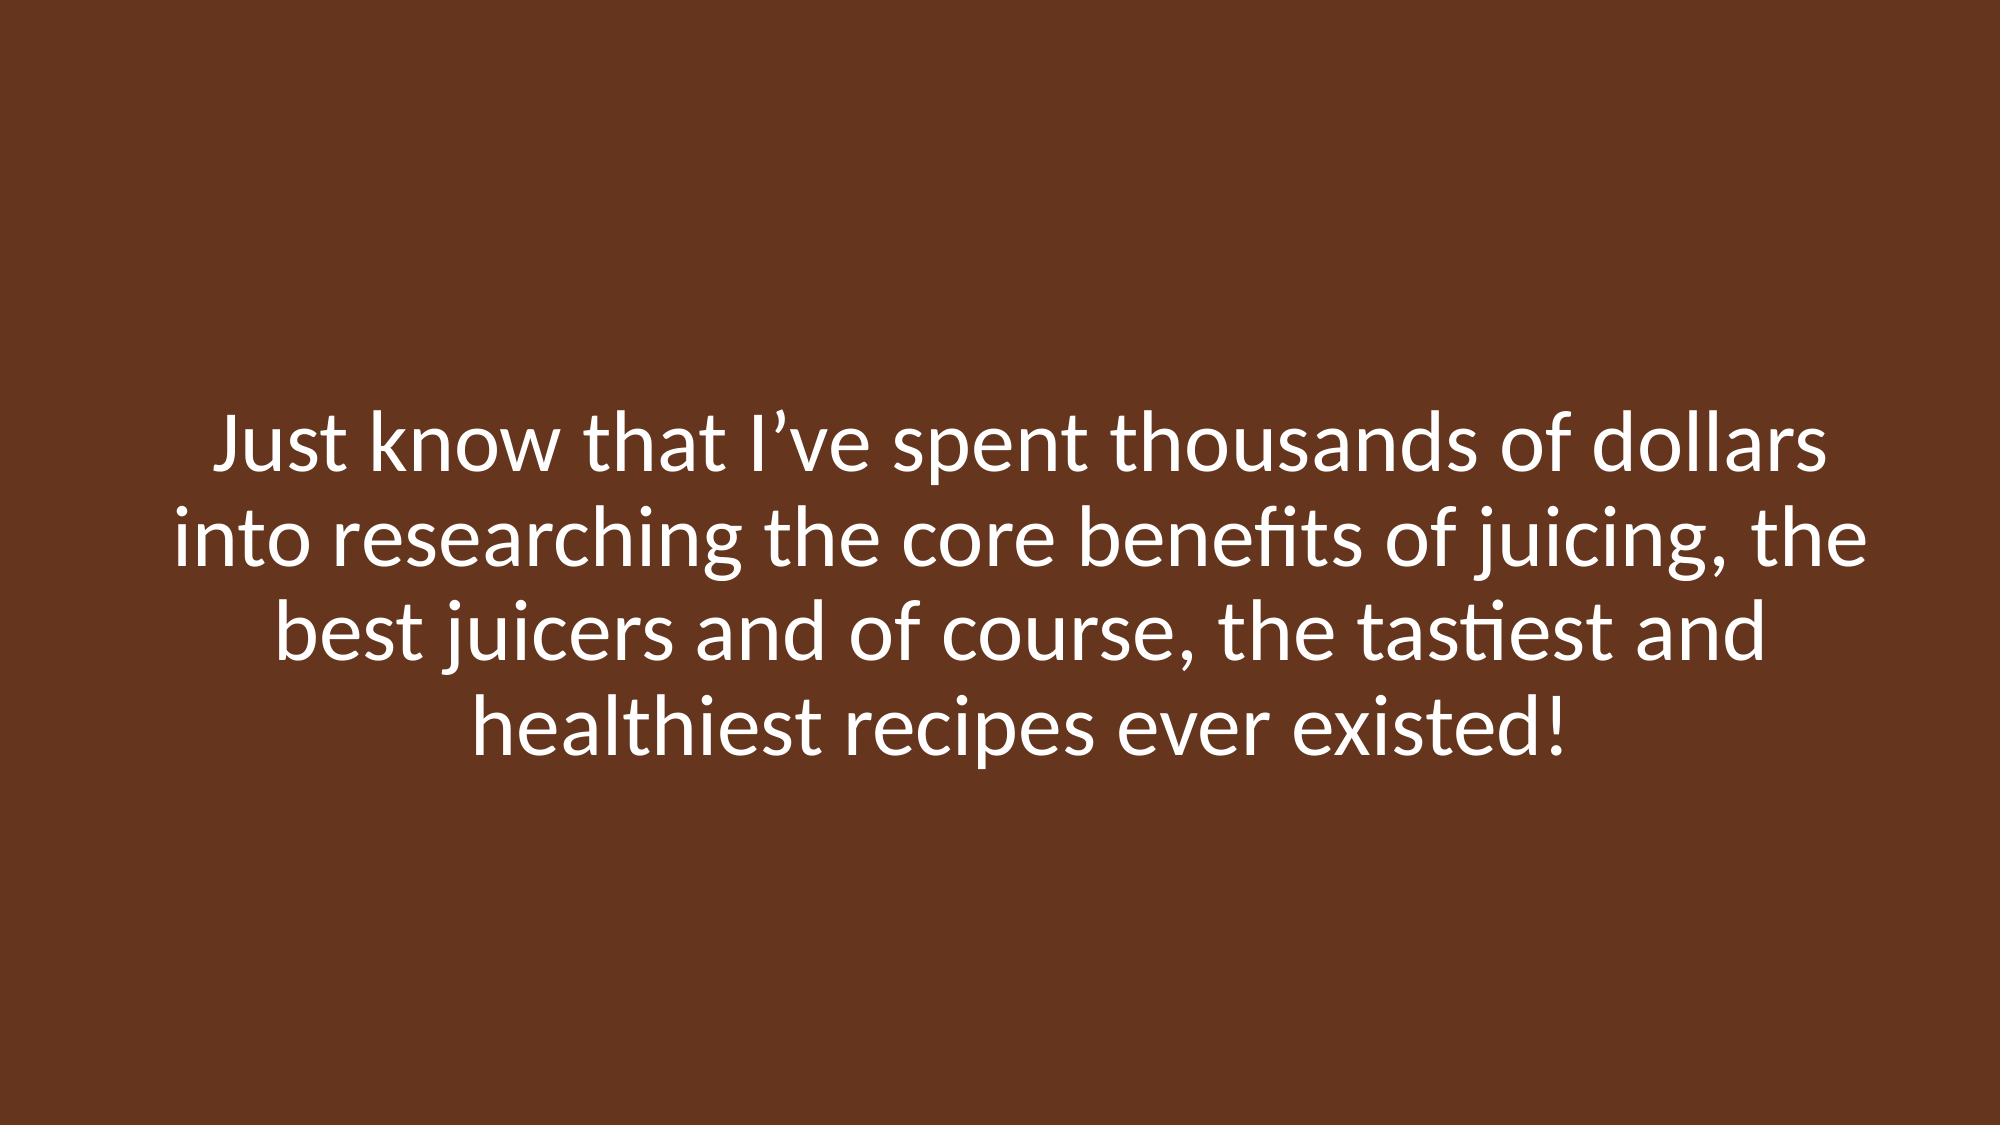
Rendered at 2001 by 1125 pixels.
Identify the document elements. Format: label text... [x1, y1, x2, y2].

title Just know that I’ve spent thousands of dollars into researching the core benefits of juicing, the best juicers and of course, the tastiest and healthiest recipes ever existed! [144, 392, 1899, 782]
